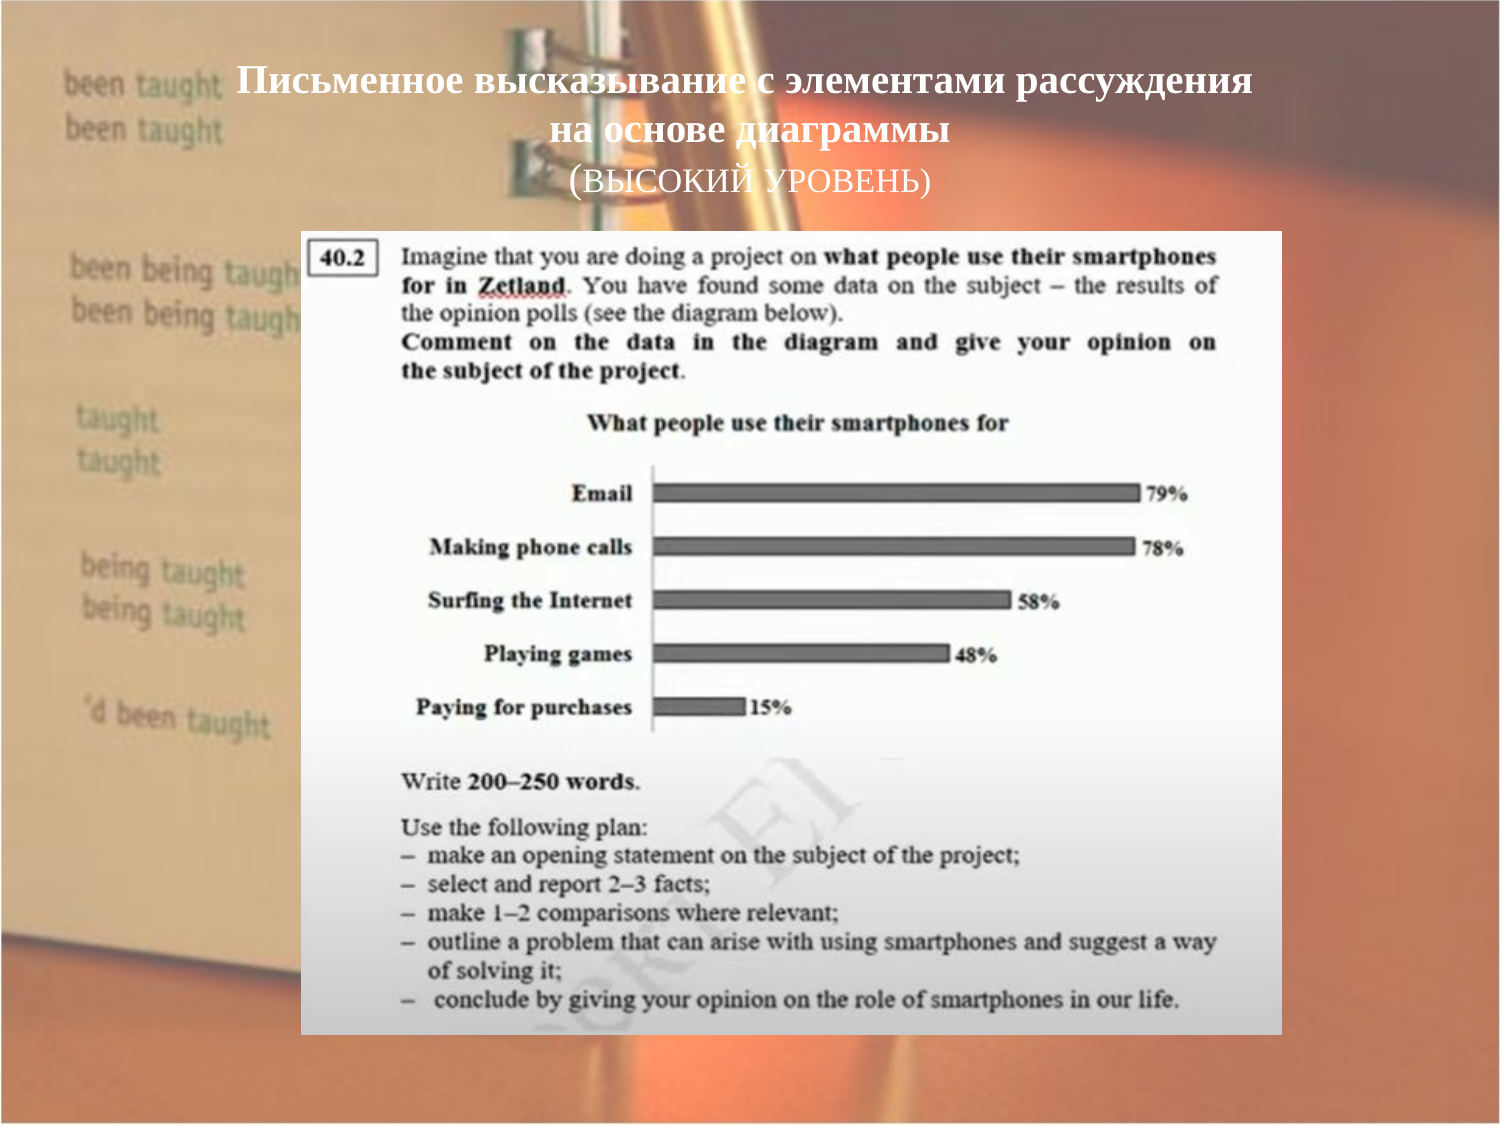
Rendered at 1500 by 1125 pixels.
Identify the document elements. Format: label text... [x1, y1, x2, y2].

title Письменное высказывание с элементами рассуждения на основе диаграммы (ВЫСОКИЙ УРОВЕНЬ) [75, 45, 1425, 209]
picture [300, 231, 1282, 1036]
